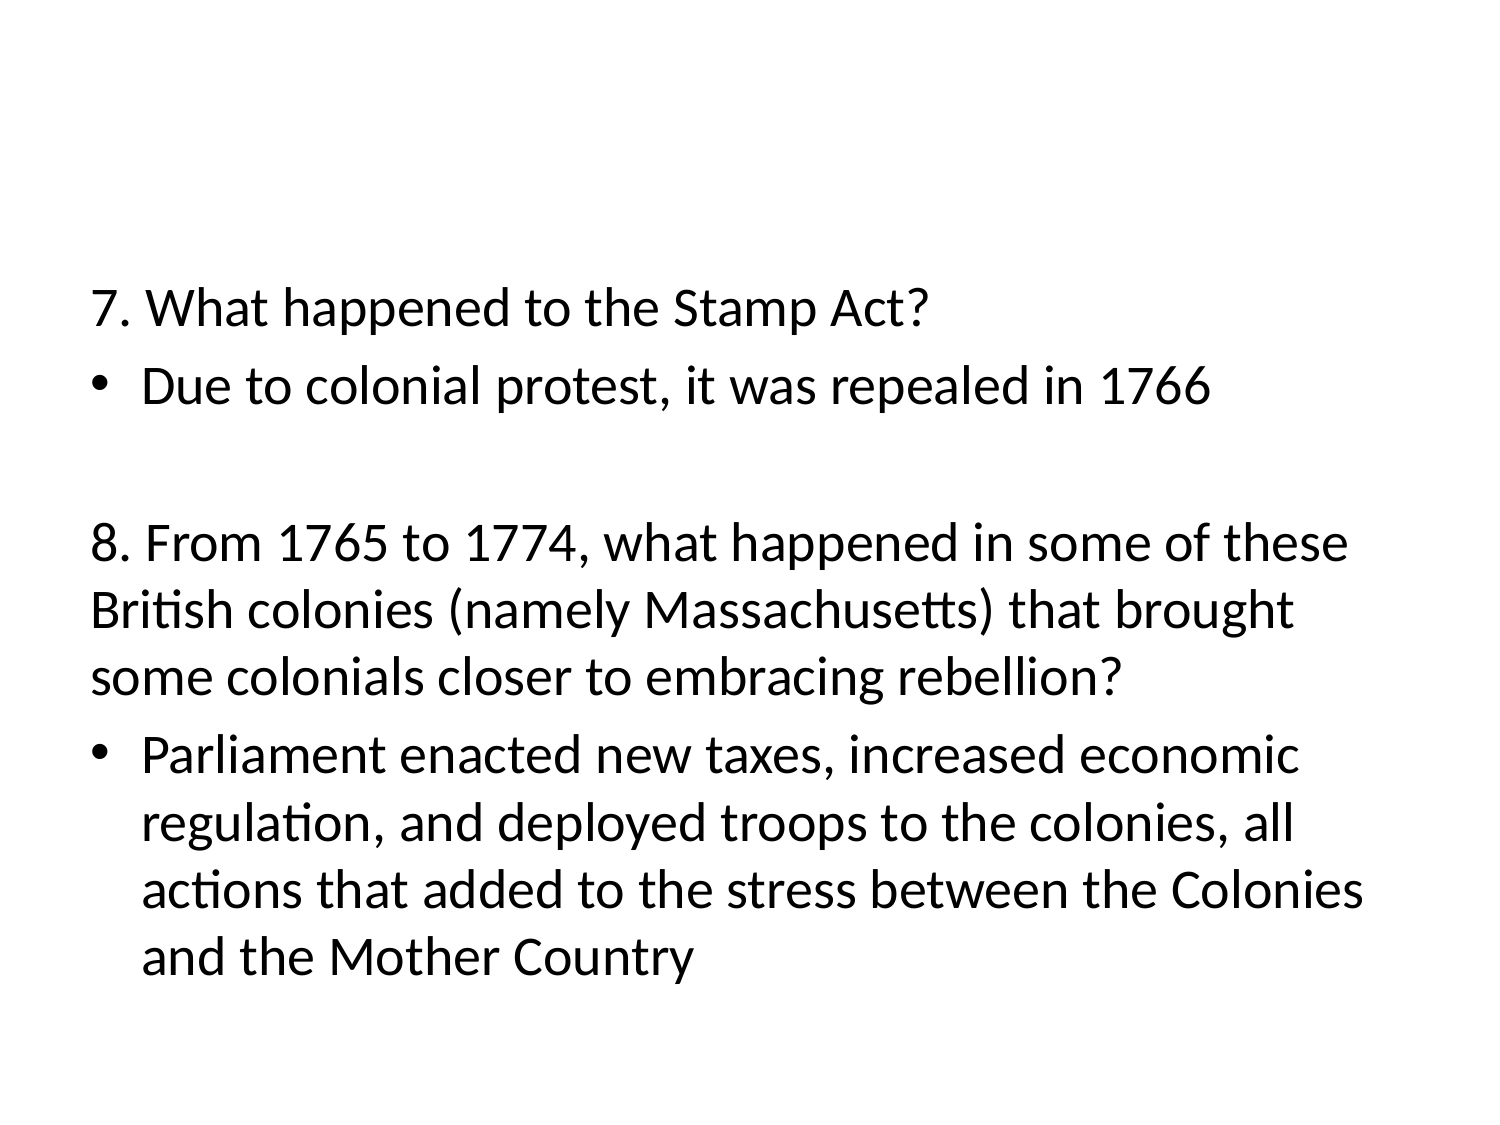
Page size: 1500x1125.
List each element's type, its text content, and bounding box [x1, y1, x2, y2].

list 7. What happened to the Stamp Act? Due to colonial protest, it was repealed in 1766 8. From 1765 to 1774, what happened in some of these British colonies (namely Massachusetts) that brought some colonials closer to embracing rebellion? Parliament enacted new taxes, increased economic regulation, and deployed troops to the colonies, all actions that added to the stress between the Colonies and the Mother Country [75, 262, 1425, 1005]
